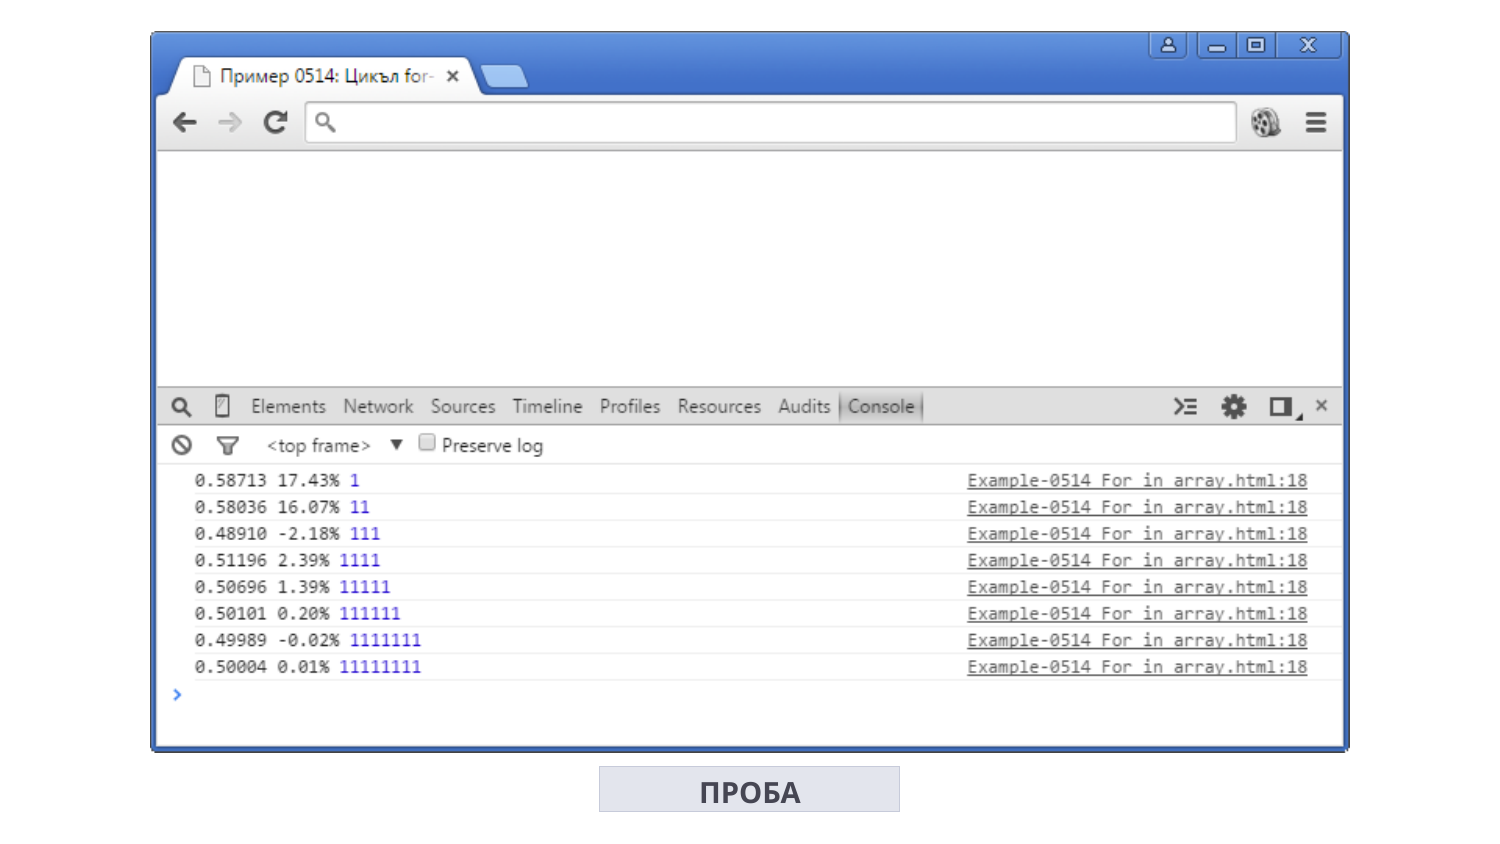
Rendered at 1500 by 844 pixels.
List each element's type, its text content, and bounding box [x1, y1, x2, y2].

picture [149, 31, 1351, 753]
text_box ПРОБА [599, 766, 900, 812]
